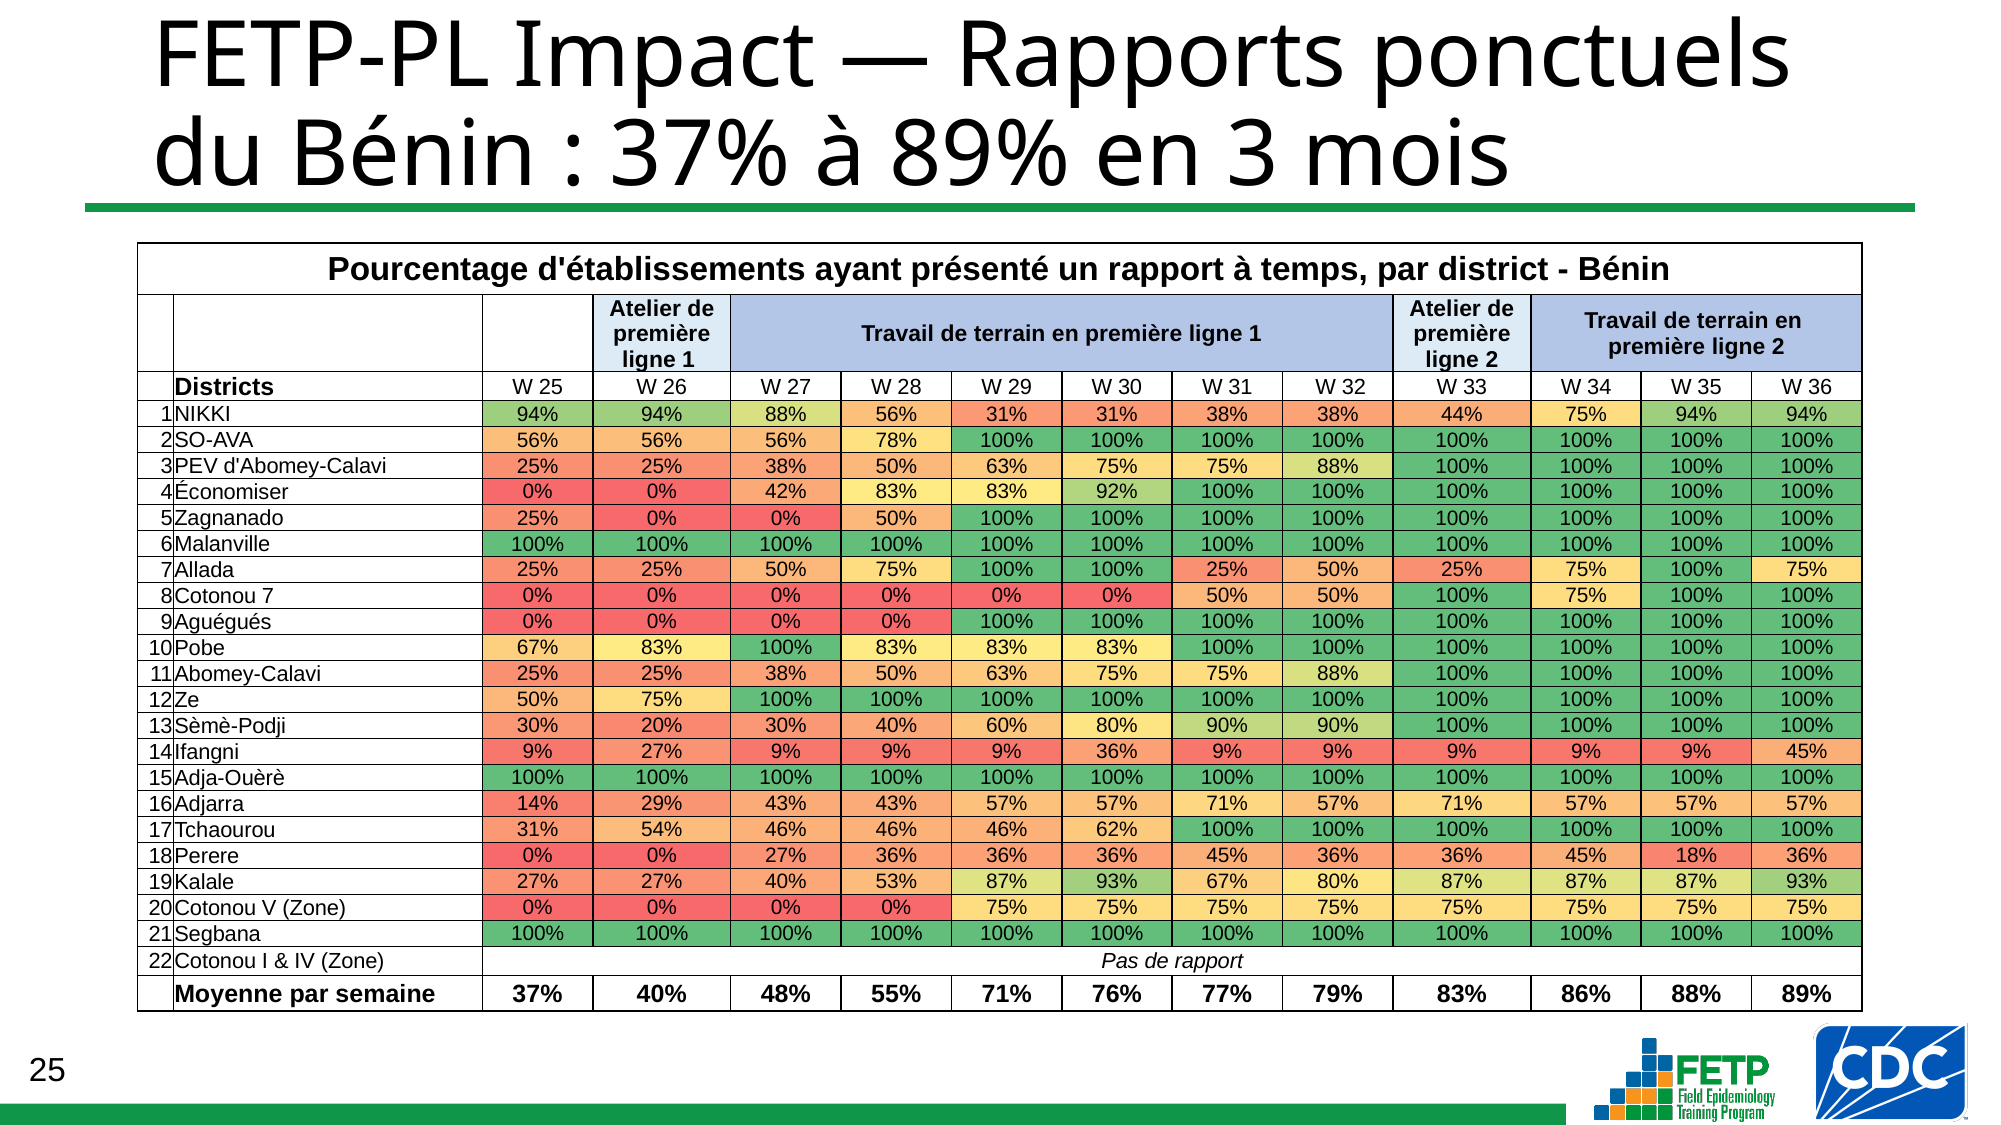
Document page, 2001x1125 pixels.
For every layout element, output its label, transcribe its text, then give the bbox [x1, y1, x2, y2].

table_cell 100% [1532, 427, 1640, 452]
table_cell 46% [842, 817, 951, 842]
table_cell 100% [1394, 713, 1530, 738]
table_cell Adjarra [174, 791, 482, 816]
table_cell 100% [1063, 427, 1171, 452]
table_cell 100% [731, 921, 840, 946]
table_cell 9% [1642, 739, 1751, 764]
table_cell Cotonou V (Zone) [174, 895, 482, 920]
table_cell 31% [483, 817, 592, 842]
table_cell 75% [1283, 895, 1392, 920]
table_cell 0% [594, 609, 730, 634]
table_cell 30% [731, 713, 840, 738]
table_cell [138, 976, 173, 1010]
table_cell Atelier de première ligne 1 [594, 295, 730, 371]
table_cell W 26 [594, 372, 730, 400]
table_cell 100% [952, 505, 1061, 530]
table_cell 100% [842, 921, 951, 946]
table_cell 56% [731, 427, 840, 452]
table_cell 75% [1532, 557, 1640, 582]
picture [1594, 1038, 1775, 1122]
table_cell 100% [1532, 479, 1640, 504]
table_cell 37% [483, 976, 592, 1010]
table_cell 87% [1642, 869, 1751, 894]
table_cell 8 [138, 583, 173, 608]
table_cell 75% [1394, 895, 1530, 920]
table_cell 9% [1394, 739, 1530, 764]
table_cell 55% [842, 976, 951, 1010]
table_cell 100% [1063, 765, 1171, 790]
table_cell 25% [1173, 557, 1282, 582]
table_cell 38% [1173, 401, 1282, 426]
table_cell Districts [174, 372, 482, 400]
table_cell 92% [1063, 479, 1171, 504]
table_cell 75% [1173, 661, 1282, 686]
table_cell 44% [1394, 401, 1530, 426]
table_cell 75% [1532, 401, 1640, 426]
table_cell W 31 [1173, 372, 1282, 400]
table_cell 90% [1283, 713, 1392, 738]
table_cell 1 [138, 401, 173, 426]
table_cell 38% [731, 661, 840, 686]
table_cell 88% [1283, 453, 1392, 478]
table_cell Aguégués [174, 609, 482, 634]
table_cell 100% [1752, 609, 1861, 634]
table_cell 100% [1642, 687, 1751, 712]
table_cell 100% [952, 557, 1061, 582]
table_cell 100% [1642, 817, 1751, 842]
table_cell 25% [483, 557, 592, 582]
table_cell 100% [731, 687, 840, 712]
table_cell 21 [138, 921, 173, 946]
table_cell 100% [1063, 531, 1171, 556]
table_cell 20% [594, 713, 730, 738]
table_cell 100% [1173, 765, 1282, 790]
table_cell 25% [483, 661, 592, 686]
table_cell 18% [1642, 843, 1751, 868]
table_cell 87% [952, 869, 1061, 894]
table_cell 100% [1532, 609, 1640, 634]
table_cell 25% [594, 661, 730, 686]
table_cell 100% [1532, 713, 1640, 738]
table_cell 38% [1283, 401, 1392, 426]
table_cell Segbana [174, 921, 482, 946]
table_cell 5 [138, 505, 173, 530]
table_cell 25% [1394, 557, 1530, 582]
table_cell 100% [1173, 479, 1282, 504]
table_cell 77% [1173, 976, 1282, 1010]
table_cell 100% [952, 921, 1061, 946]
table_cell 100% [483, 921, 592, 946]
table_cell 0% [731, 583, 840, 608]
table_cell 100% [1173, 427, 1282, 452]
table_cell 13 [138, 713, 173, 738]
table_cell 100% [1752, 427, 1861, 452]
table_cell 83% [952, 479, 1061, 504]
table_cell 100% [1173, 817, 1282, 842]
table_cell 83% [842, 479, 951, 504]
table_cell 100% [594, 921, 730, 946]
table_cell 100% [1532, 531, 1640, 556]
table_cell 30% [483, 713, 592, 738]
table_cell Ze [174, 687, 482, 712]
table_cell 100% [1173, 505, 1282, 530]
table_cell 75% [594, 687, 730, 712]
table_cell 100% [1394, 921, 1530, 946]
table_cell 40% [594, 976, 730, 1010]
table_cell 83% [594, 635, 730, 660]
table_cell 0% [594, 895, 730, 920]
table_cell 100% [1283, 687, 1392, 712]
table_cell 87% [1394, 869, 1530, 894]
table_cell 57% [1532, 791, 1640, 816]
table_cell Cotonou I & IV (Zone) [174, 947, 482, 975]
table_cell 100% [952, 687, 1061, 712]
table_cell 75% [1173, 895, 1282, 920]
table_cell 50% [1283, 557, 1392, 582]
table_cell 100% [1394, 479, 1530, 504]
table_cell 2 [138, 427, 173, 452]
table_cell 100% [1532, 453, 1640, 478]
table_cell 100% [483, 531, 592, 556]
table_cell 100% [1752, 921, 1861, 946]
table_cell 100% [1642, 427, 1751, 452]
table_cell 75% [1642, 895, 1751, 920]
table_cell 100% [1752, 635, 1861, 660]
table_cell 19 [138, 869, 173, 894]
table_cell 75% [1063, 661, 1171, 686]
table_cell 60% [952, 713, 1061, 738]
table_cell 27% [483, 869, 592, 894]
table_cell 0% [483, 609, 592, 634]
table_cell 45% [1532, 843, 1640, 868]
table_cell 100% [1752, 479, 1861, 504]
table_cell 57% [1283, 791, 1392, 816]
table_cell 4 [138, 479, 173, 504]
table_cell 100% [1642, 661, 1751, 686]
table_cell 0% [842, 609, 951, 634]
table_cell 100% [1283, 609, 1392, 634]
table_cell 46% [952, 817, 1061, 842]
table_cell 31% [1063, 401, 1171, 426]
table_cell 36% [1394, 843, 1530, 868]
table_cell 17 [138, 817, 173, 842]
table_cell Allada [174, 557, 482, 582]
table_cell 100% [1173, 921, 1282, 946]
table_cell 94% [1642, 401, 1751, 426]
table_cell 36% [1752, 843, 1861, 868]
table_cell 63% [952, 661, 1061, 686]
table_cell Kalale [174, 869, 482, 894]
table_cell 100% [1752, 531, 1861, 556]
table_cell 53% [842, 869, 951, 894]
table_cell W 29 [952, 372, 1061, 400]
table_cell 7 [138, 557, 173, 582]
table_cell 100% [1063, 609, 1171, 634]
table_cell 100% [1283, 817, 1392, 842]
table_cell W 33 [1394, 372, 1530, 400]
table_cell 100% [1394, 583, 1530, 608]
table_cell 100% [1394, 661, 1530, 686]
table_cell 27% [731, 843, 840, 868]
table_cell 75% [1752, 895, 1861, 920]
table_cell 75% [1063, 895, 1171, 920]
table_cell 46% [731, 817, 840, 842]
table_cell 100% [1394, 687, 1530, 712]
table_cell Adja-Ouèrè [174, 765, 482, 790]
table_cell 100% [842, 765, 951, 790]
table_cell 100% [842, 531, 951, 556]
table_cell 0% [731, 505, 840, 530]
table_cell W 32 [1283, 372, 1392, 400]
table_cell 100% [1642, 557, 1751, 582]
table_cell 100% [1283, 479, 1392, 504]
table_cell 86% [1532, 976, 1640, 1010]
table_cell 0% [594, 583, 730, 608]
table_cell 100% [842, 687, 951, 712]
table_cell 20 [138, 895, 173, 920]
table_cell 36% [842, 843, 951, 868]
table_cell 71% [952, 976, 1061, 1010]
table_cell 100% [952, 609, 1061, 634]
table_cell 36% [952, 843, 1061, 868]
table_cell 25% [594, 557, 730, 582]
table_cell [483, 295, 592, 371]
table_cell 67% [1173, 869, 1282, 894]
table_cell 9% [1283, 739, 1392, 764]
table_cell 67% [483, 635, 592, 660]
table_cell 93% [1752, 869, 1861, 894]
table_cell 88% [1283, 661, 1392, 686]
table_cell W 30 [1063, 372, 1171, 400]
table_cell 0% [594, 505, 730, 530]
table_cell 29% [594, 791, 730, 816]
table_cell 0% [483, 583, 592, 608]
table_cell 50% [842, 661, 951, 686]
table_cell 50% [842, 453, 951, 478]
table_cell 100% [952, 531, 1061, 556]
table_cell 88% [1642, 976, 1751, 1010]
table_cell 48% [731, 976, 840, 1010]
table_cell 40% [842, 713, 951, 738]
table_cell 100% [1173, 609, 1282, 634]
table_cell 76% [1063, 976, 1171, 1010]
table_cell 57% [1642, 791, 1751, 816]
table_cell 100% [1532, 921, 1640, 946]
table_cell 83% [952, 635, 1061, 660]
table_cell 100% [1394, 765, 1530, 790]
table_cell 100% [1642, 635, 1751, 660]
table_cell 100% [1173, 635, 1282, 660]
table_cell 56% [594, 427, 730, 452]
table_cell 100% [1532, 635, 1640, 660]
table_cell 50% [1173, 583, 1282, 608]
table_cell 0% [952, 583, 1061, 608]
table_cell 50% [483, 687, 592, 712]
table_cell Atelier de première ligne 2 [1394, 295, 1530, 371]
table_cell 100% [1394, 531, 1530, 556]
table_cell 100% [731, 531, 840, 556]
table_cell 62% [1063, 817, 1171, 842]
table_cell 94% [483, 401, 592, 426]
table_cell 94% [594, 401, 730, 426]
table_cell 18 [138, 843, 173, 868]
table_header Pourcentage d'établissements ayant présenté un rapport à temps, par district - Bénin [138, 244, 1861, 294]
table_cell 0% [483, 843, 592, 868]
table_cell 80% [1063, 713, 1171, 738]
table_cell 100% [1642, 713, 1751, 738]
table_cell 9% [1173, 739, 1282, 764]
table_cell 100% [1063, 687, 1171, 712]
table_cell W 27 [731, 372, 840, 400]
table_cell 11 [138, 661, 173, 686]
table_cell 42% [731, 479, 840, 504]
table_cell 27% [594, 869, 730, 894]
table_cell 100% [1642, 921, 1751, 946]
table_cell SO-AVA [174, 427, 482, 452]
table_cell PEV d'Abomey-Calavi [174, 453, 482, 478]
table_cell Travail de terrain en première ligne 2 [1532, 295, 1861, 371]
table_cell Abomey-Calavi [174, 661, 482, 686]
table_cell 0% [483, 895, 592, 920]
table_cell [138, 372, 173, 400]
table_cell 56% [842, 401, 951, 426]
table_cell 27% [594, 739, 730, 764]
table_cell 9 [138, 609, 173, 634]
table_cell 100% [1532, 661, 1640, 686]
table_cell 100% [1532, 687, 1640, 712]
table_cell 0% [1063, 583, 1171, 608]
picture [1813, 1023, 1968, 1122]
table_cell [174, 295, 482, 371]
table_cell 100% [1283, 921, 1392, 946]
table_cell 43% [731, 791, 840, 816]
title FETP-PL Impact — Rapports ponctuels du Bénin : 37% à 89% en 3 mois [137, 0, 1863, 207]
table_cell 43% [842, 791, 951, 816]
table_cell 100% [1642, 453, 1751, 478]
table_cell 100% [1394, 635, 1530, 660]
table_cell 6 [138, 531, 173, 556]
table_cell 50% [842, 505, 951, 530]
table_cell 100% [1063, 557, 1171, 582]
table_cell 78% [842, 427, 951, 452]
table_cell 0% [483, 479, 592, 504]
table_cell 100% [1394, 427, 1530, 452]
table_cell 100% [952, 765, 1061, 790]
table_cell 100% [1394, 817, 1530, 842]
table_cell 100% [1173, 687, 1282, 712]
table_cell 87% [1532, 869, 1640, 894]
table_cell 100% [1642, 583, 1751, 608]
table_cell 100% [1283, 531, 1392, 556]
table_cell 93% [1063, 869, 1171, 894]
table_cell 75% [842, 557, 951, 582]
table_cell 75% [1752, 557, 1861, 582]
table_cell 10 [138, 635, 173, 660]
table_cell 0% [594, 479, 730, 504]
table_cell 100% [483, 765, 592, 790]
table_cell 25% [483, 453, 592, 478]
table_cell 57% [1752, 791, 1861, 816]
table_cell 100% [1642, 609, 1751, 634]
table_cell 45% [1173, 843, 1282, 868]
table_cell Travail de terrain en première ligne 1 [731, 295, 1392, 371]
table_cell 9% [842, 739, 951, 764]
table_cell W 25 [483, 372, 592, 400]
table_cell 88% [731, 401, 840, 426]
table_cell Malanville [174, 531, 482, 556]
table_cell 15 [138, 765, 173, 790]
table_cell 3 [138, 453, 173, 478]
table_cell 22 [138, 947, 173, 975]
table_cell 56% [483, 427, 592, 452]
table_cell 100% [1173, 531, 1282, 556]
table_cell 83% [842, 635, 951, 660]
table_cell 100% [731, 635, 840, 660]
table_cell 100% [1752, 505, 1861, 530]
table_cell Pas de rapport [483, 947, 1861, 975]
table_cell 100% [1642, 765, 1751, 790]
table_cell 14% [483, 791, 592, 816]
table_cell 100% [1283, 427, 1392, 452]
table_cell 36% [1063, 739, 1171, 764]
table_cell 63% [952, 453, 1061, 478]
table_cell 75% [1532, 583, 1640, 608]
table_cell W 36 [1752, 372, 1861, 400]
table_cell Économiser [174, 479, 482, 504]
table_cell 89% [1752, 976, 1861, 1010]
table_cell 100% [1752, 713, 1861, 738]
table_cell 36% [1283, 843, 1392, 868]
table_cell 100% [1283, 765, 1392, 790]
table_cell 57% [952, 791, 1061, 816]
table_cell 80% [1283, 869, 1392, 894]
table_cell 45% [1752, 739, 1861, 764]
table_cell 83% [1063, 635, 1171, 660]
table_cell W 34 [1532, 372, 1640, 400]
table_cell 100% [1394, 453, 1530, 478]
table_cell 0% [731, 895, 840, 920]
table_cell 14 [138, 739, 173, 764]
table_cell [138, 295, 173, 371]
table_cell W 28 [842, 372, 951, 400]
table_cell 0% [594, 843, 730, 868]
table_cell 100% [1283, 505, 1392, 530]
table_cell 75% [952, 895, 1061, 920]
table_cell 100% [1752, 453, 1861, 478]
table_cell Tchaourou [174, 817, 482, 842]
table_cell 75% [1063, 453, 1171, 478]
table_cell 90% [1173, 713, 1282, 738]
table_cell 12 [138, 687, 173, 712]
table_cell Sèmè-Podji [174, 713, 482, 738]
table_cell 16 [138, 791, 173, 816]
table_cell 57% [1063, 791, 1171, 816]
table_cell Moyenne par semaine [174, 976, 482, 1010]
table_cell 100% [1752, 765, 1861, 790]
table_cell 83% [1394, 976, 1530, 1010]
table_cell 100% [1063, 505, 1171, 530]
table_cell 94% [1752, 401, 1861, 426]
table_cell 54% [594, 817, 730, 842]
table_cell 9% [731, 739, 840, 764]
table_cell 38% [731, 453, 840, 478]
table_cell 71% [1394, 791, 1530, 816]
table_cell 100% [1532, 505, 1640, 530]
table_cell 100% [1394, 505, 1530, 530]
table_cell 75% [1173, 453, 1282, 478]
table_cell 31% [952, 401, 1061, 426]
table_cell Zagnanado [174, 505, 482, 530]
table_cell 100% [731, 765, 840, 790]
table_cell 100% [1752, 687, 1861, 712]
table_cell 100% [1063, 921, 1171, 946]
table_cell 9% [1532, 739, 1640, 764]
table_cell 100% [1642, 505, 1751, 530]
table_cell 100% [1642, 479, 1751, 504]
table_cell 100% [1394, 609, 1530, 634]
table_cell 79% [1283, 976, 1392, 1010]
table_cell Ifangni [174, 739, 482, 764]
table_cell 0% [842, 583, 951, 608]
table_cell Perere [174, 843, 482, 868]
table_cell 100% [1283, 635, 1392, 660]
table_cell 100% [594, 765, 730, 790]
table_cell 50% [1283, 583, 1392, 608]
table_cell Pobe [174, 635, 482, 660]
table_cell 100% [1752, 661, 1861, 686]
table_cell NIKKI [174, 401, 482, 426]
table_cell 71% [1173, 791, 1282, 816]
table_cell 100% [1752, 817, 1861, 842]
table_cell 100% [1752, 583, 1861, 608]
table_cell 75% [1532, 895, 1640, 920]
table_cell 25% [594, 453, 730, 478]
table_cell 100% [1532, 817, 1640, 842]
table_cell W 35 [1642, 372, 1751, 400]
table_cell 9% [952, 739, 1061, 764]
table_cell 40% [731, 869, 840, 894]
table_cell 100% [1532, 765, 1640, 790]
table_cell 100% [952, 427, 1061, 452]
table_cell Cotonou 7 [174, 583, 482, 608]
table_cell 0% [842, 895, 951, 920]
table_cell 100% [594, 531, 730, 556]
table_cell 36% [1063, 843, 1171, 868]
table_cell 25% [483, 505, 592, 530]
table_cell 100% [1642, 531, 1751, 556]
table_cell 0% [731, 609, 840, 634]
table_cell 9% [483, 739, 592, 764]
table_cell 50% [731, 557, 840, 582]
